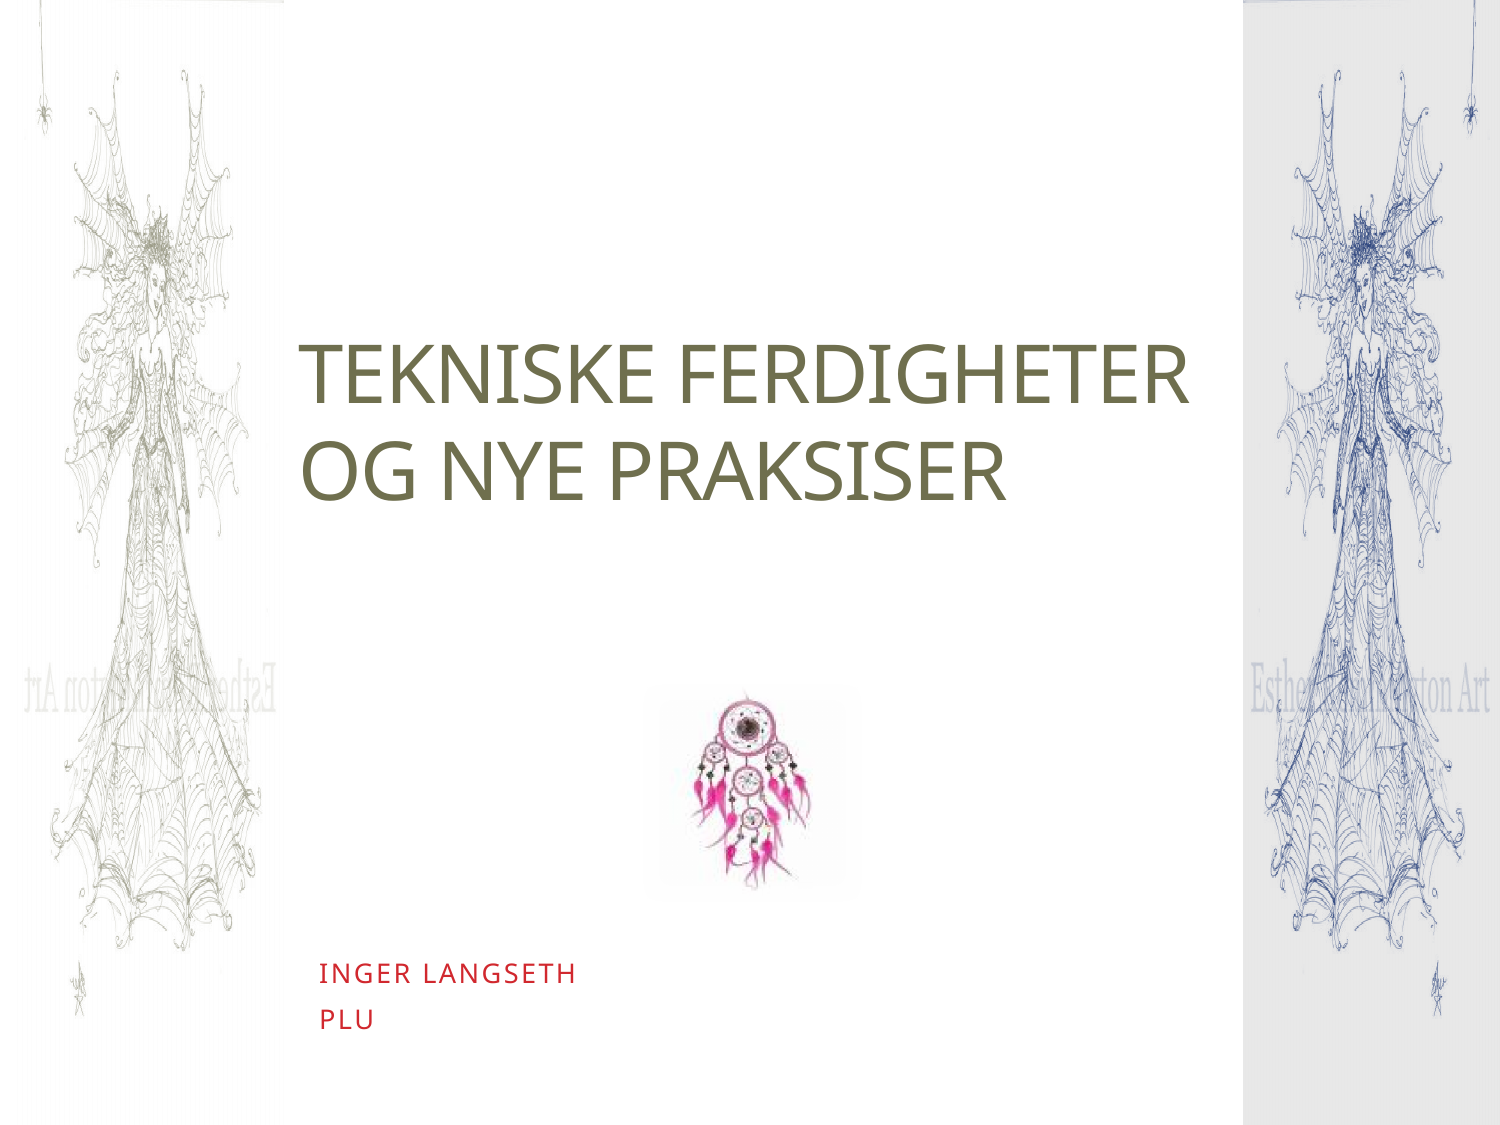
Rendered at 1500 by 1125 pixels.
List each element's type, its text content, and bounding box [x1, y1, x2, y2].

picture [13, 0, 284, 1125]
title Tekniske ferdigheter og nye praksiser [291, 66, 1241, 723]
picture [1242, 0, 1500, 1125]
subtitle Inger Langseth PLU [304, 903, 1198, 1043]
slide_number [291, 1012, 638, 1063]
picture [642, 682, 863, 904]
